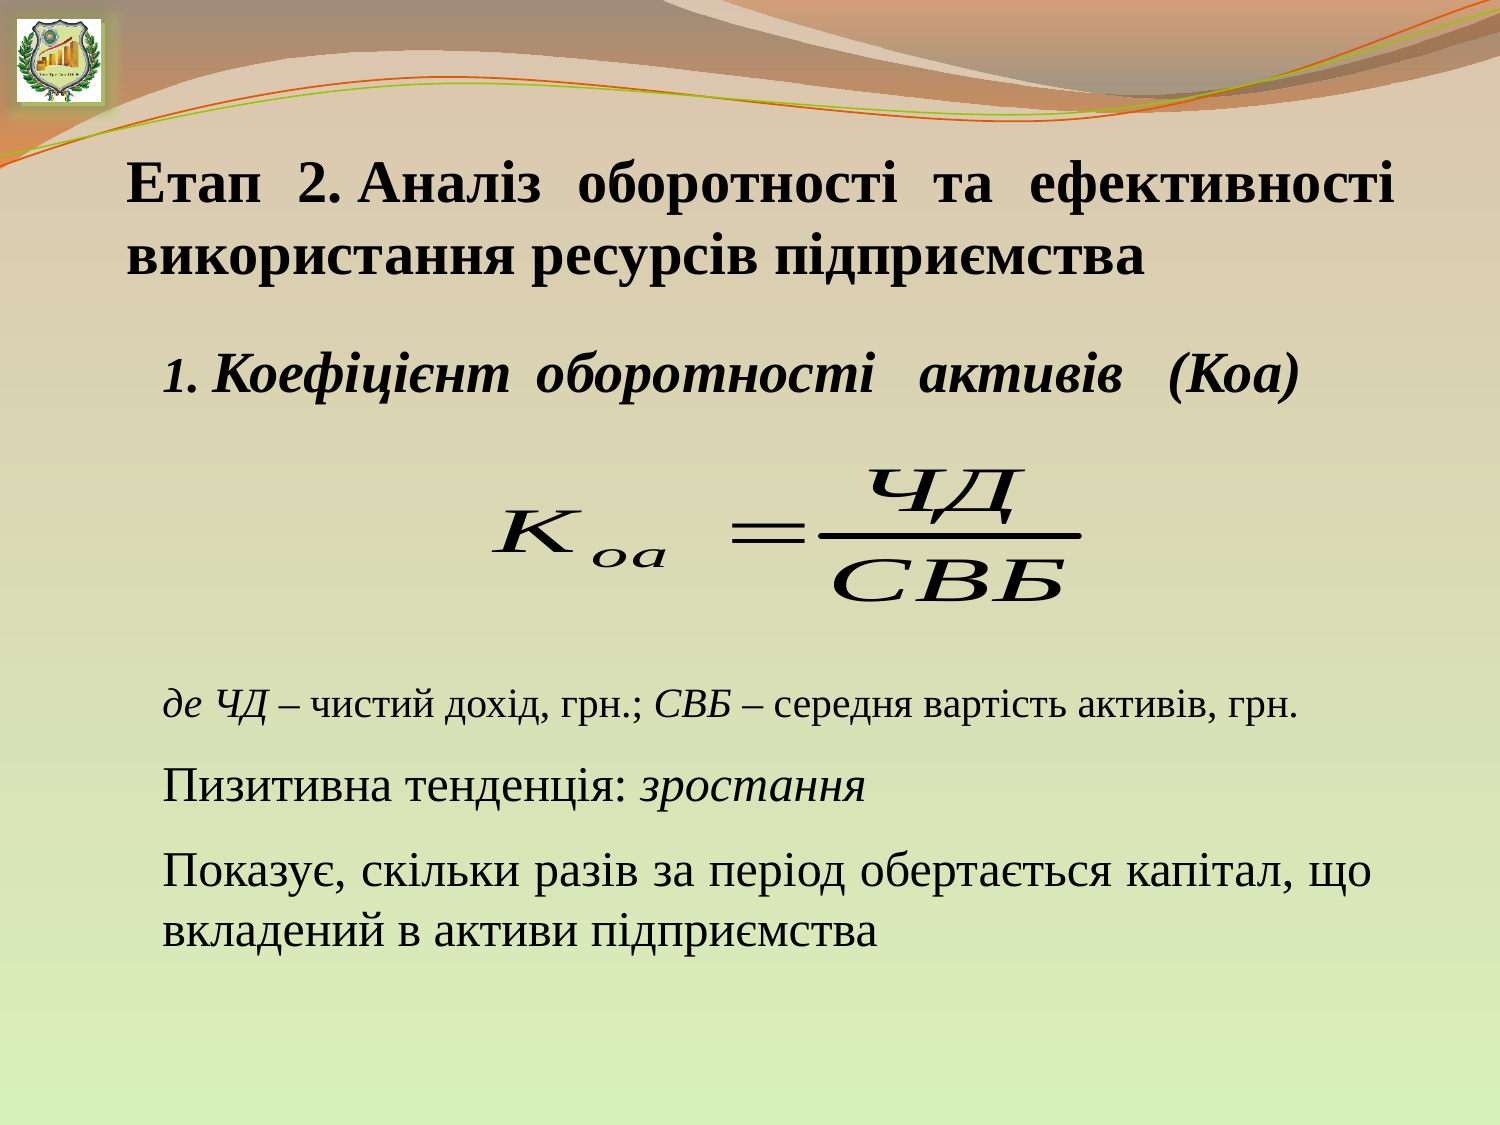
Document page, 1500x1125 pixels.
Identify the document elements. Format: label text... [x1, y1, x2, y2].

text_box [466, 444, 1105, 622]
text_box Етап 2. Аналіз оборотності та ефективності використання ресурсів підприємства [112, 134, 1412, 294]
text_box 1. Коефіцієнт оборотності активів (Коа) [147, 326, 1412, 411]
text_box [0, 0, 1500, 75]
text_box де ЧД – чистий дохід, грн.; СВБ – середня вартість активів, грн. Пизитивна тенденція: зростання Показує, скільки разів за період обертається капітал, що вкладений в активи підприємства [147, 668, 1388, 964]
picture [17, 18, 101, 102]
